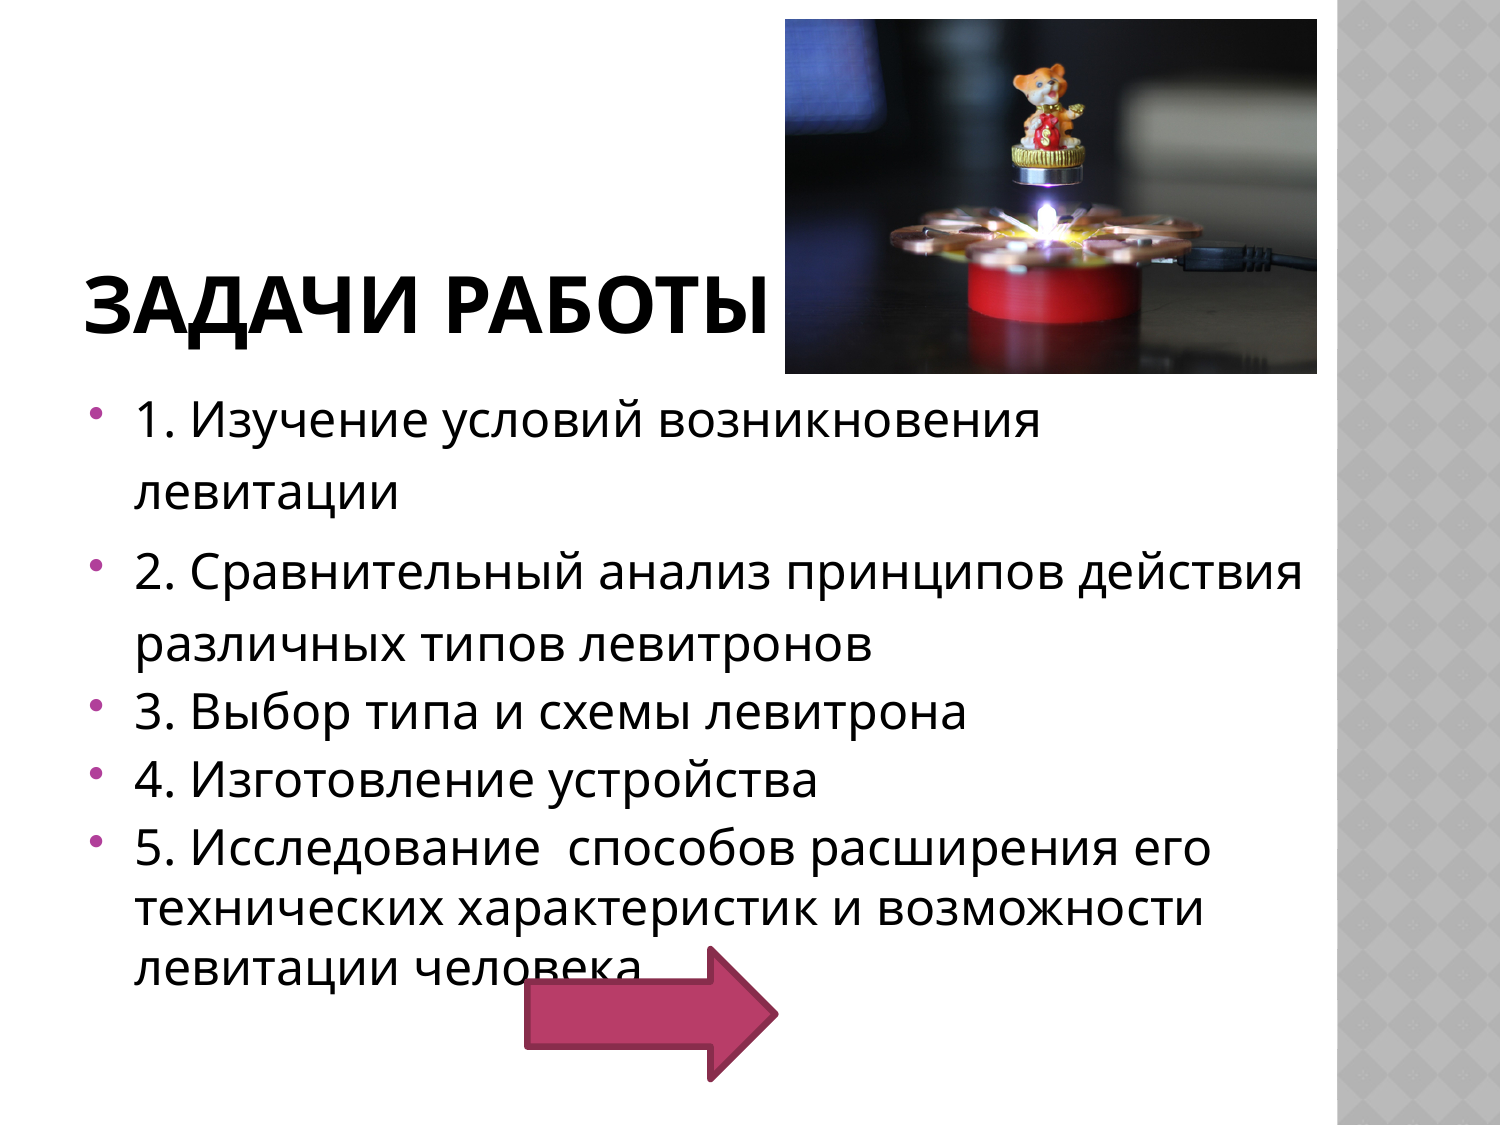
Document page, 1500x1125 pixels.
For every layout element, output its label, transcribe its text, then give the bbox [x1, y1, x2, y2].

picture [784, 18, 1318, 374]
text_box [524, 945, 779, 1083]
title задачи работы [75, 166, 779, 350]
list 1. Изучение условий возникновения левитации 2. Сравнительный анализ принципов действия различных типов левитронов 3. Выбор типа и схемы левитрона 4. Изготовление устройства 5. Исследование способов расширения его технических характеристик и возможности левитации человека [74, 367, 1326, 1125]
